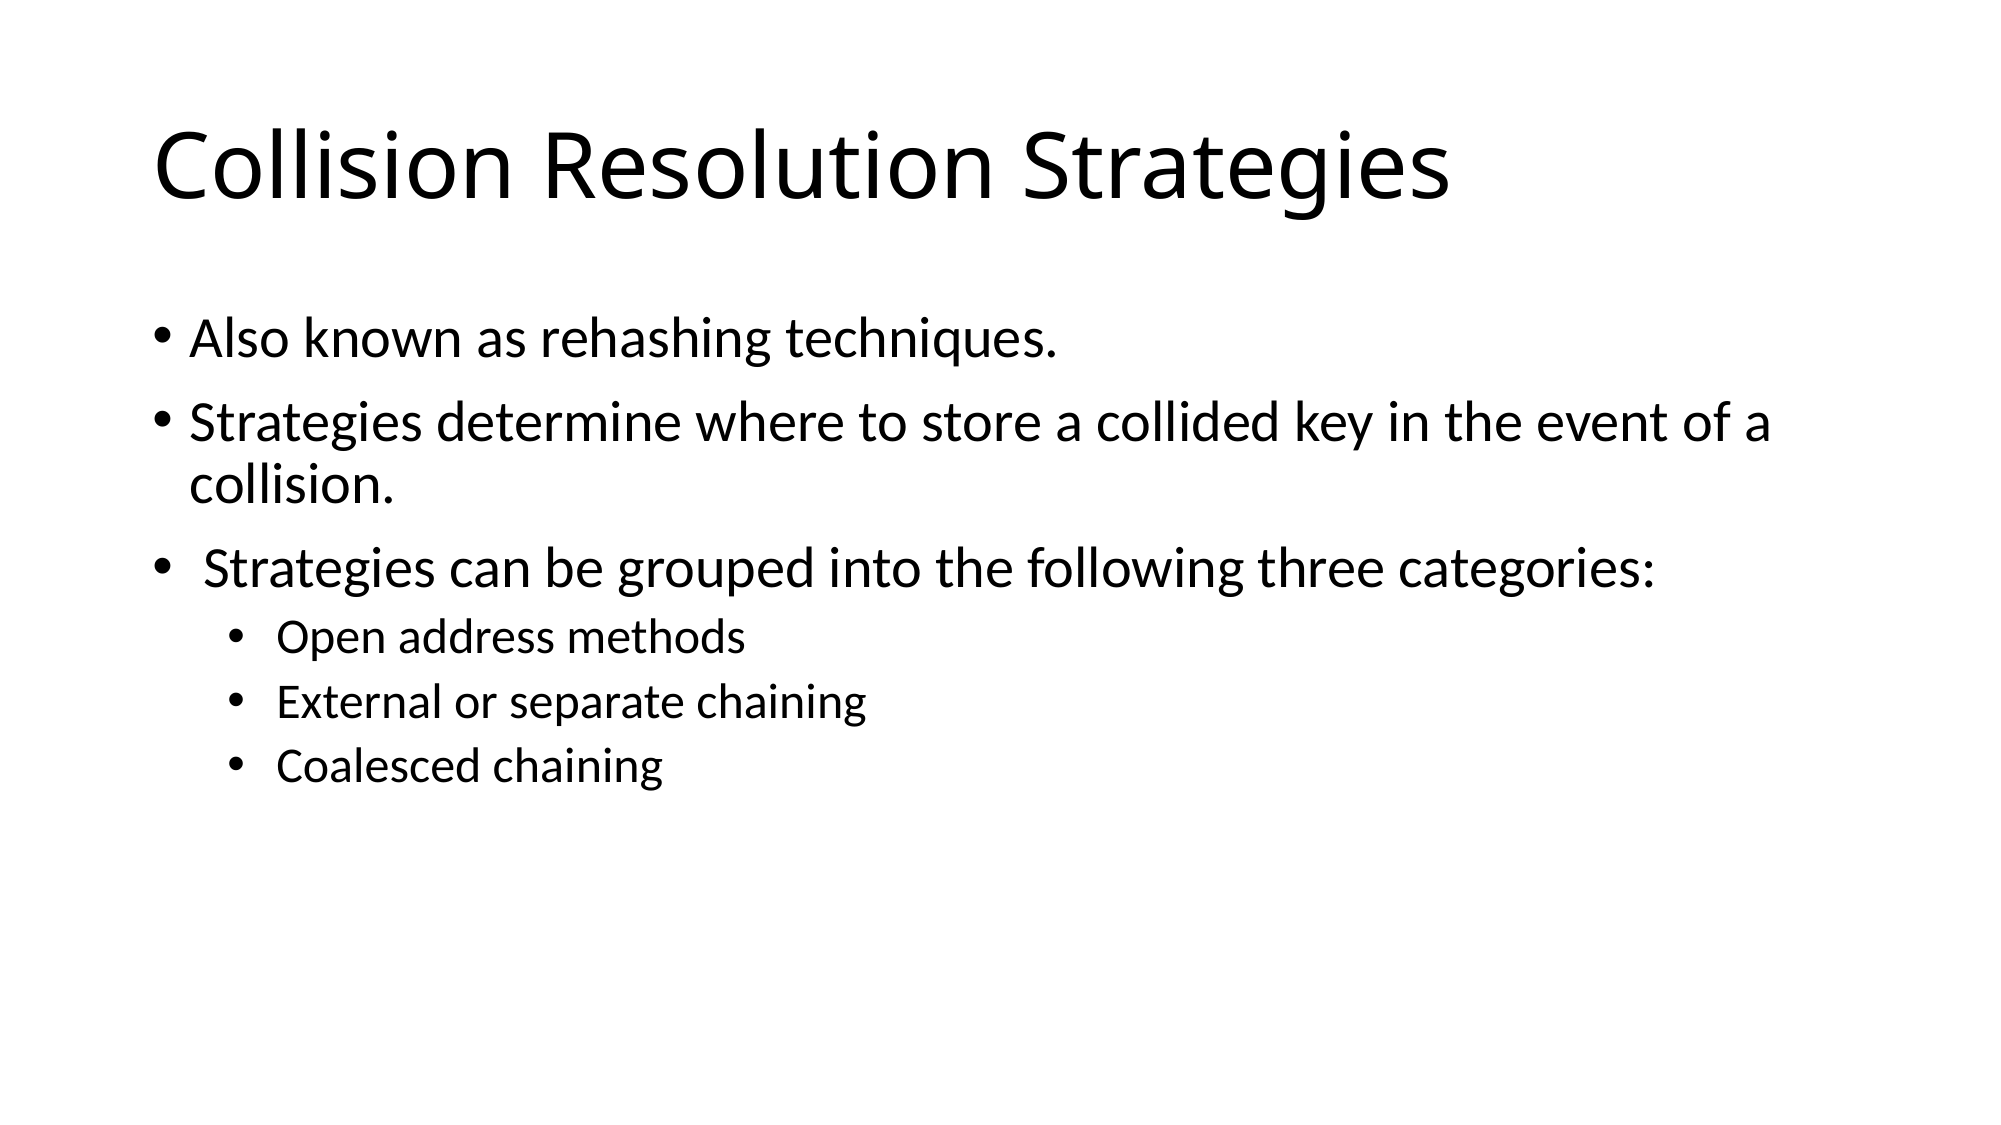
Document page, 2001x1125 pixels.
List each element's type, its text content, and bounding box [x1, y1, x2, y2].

list Also known as rehashing techniques. Strategies determine where to store a collided key in the event of a collision. Strategies can be grouped into the following three categories: Open address methods External or separate chaining Coalesced chaining [137, 299, 1863, 1014]
title Collision Resolution Strategies [137, 59, 1863, 278]
